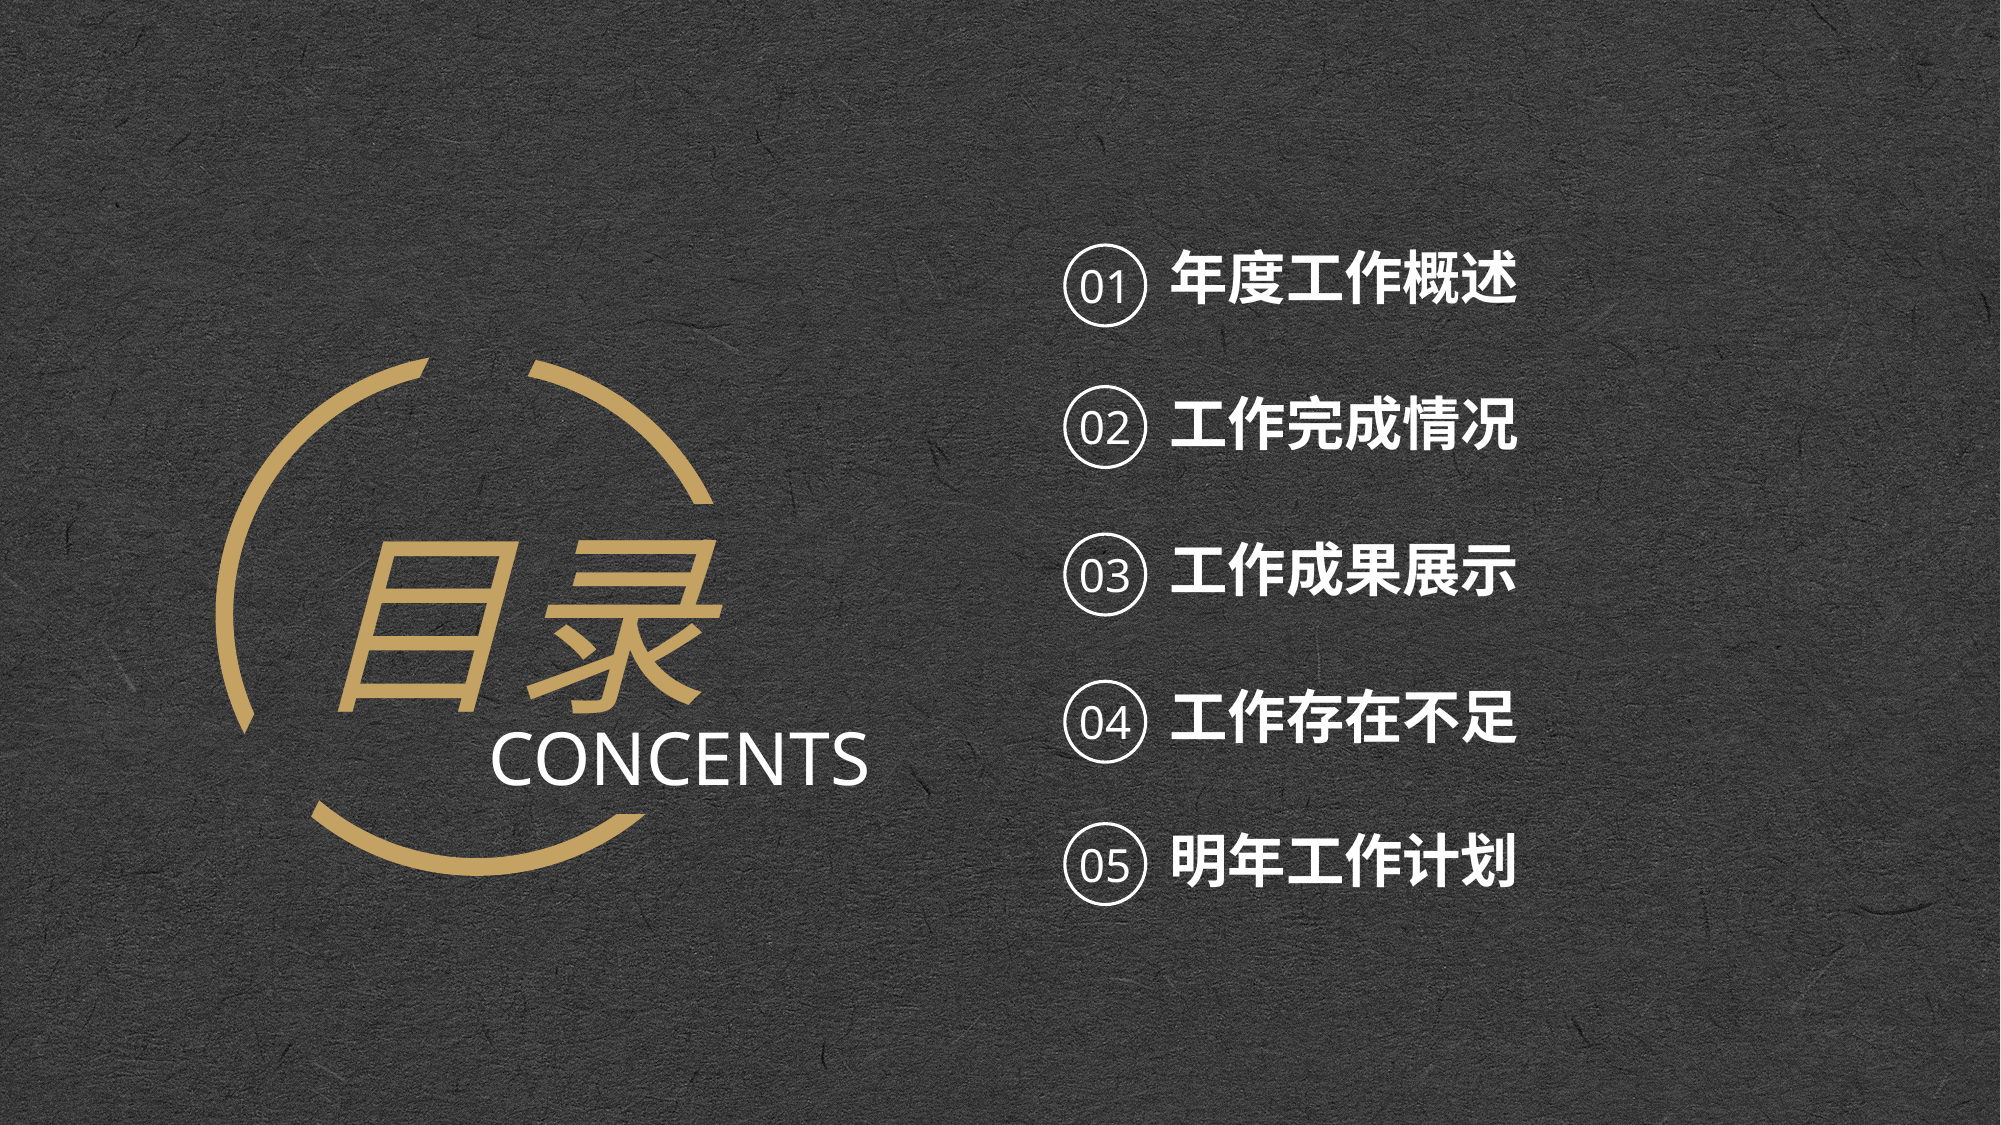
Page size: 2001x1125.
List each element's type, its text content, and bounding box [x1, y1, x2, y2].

picture [0, 0, 2001, 1125]
text_box 03 [1064, 539, 1147, 609]
text_box [1084, 533, 1127, 539]
text_box 年度工作概述 [1154, 233, 1535, 319]
text_box 05 [1064, 828, 1147, 899]
text_box [1083, 757, 1127, 764]
text_box 工作成果展示 [1154, 525, 1535, 611]
text_box [1082, 609, 1129, 617]
text_box [1084, 680, 1127, 686]
text_box [1083, 243, 1127, 250]
text_box 02 [1064, 391, 1147, 462]
text_box 01 [1064, 250, 1147, 320]
text_box 明年工作计划 [1154, 816, 1535, 902]
text_box [1084, 822, 1126, 828]
list 目录 [279, 402, 741, 864]
text_box [1083, 899, 1128, 906]
text_box 04 [1064, 686, 1147, 757]
text_box [1082, 320, 1129, 327]
title CONCENTS [741, 685, 896, 812]
text_box 工作存在不足 [1154, 672, 1535, 758]
text_box [1084, 385, 1126, 391]
text_box [1083, 462, 1128, 469]
text_box 工作完成情况 [1154, 379, 1535, 465]
